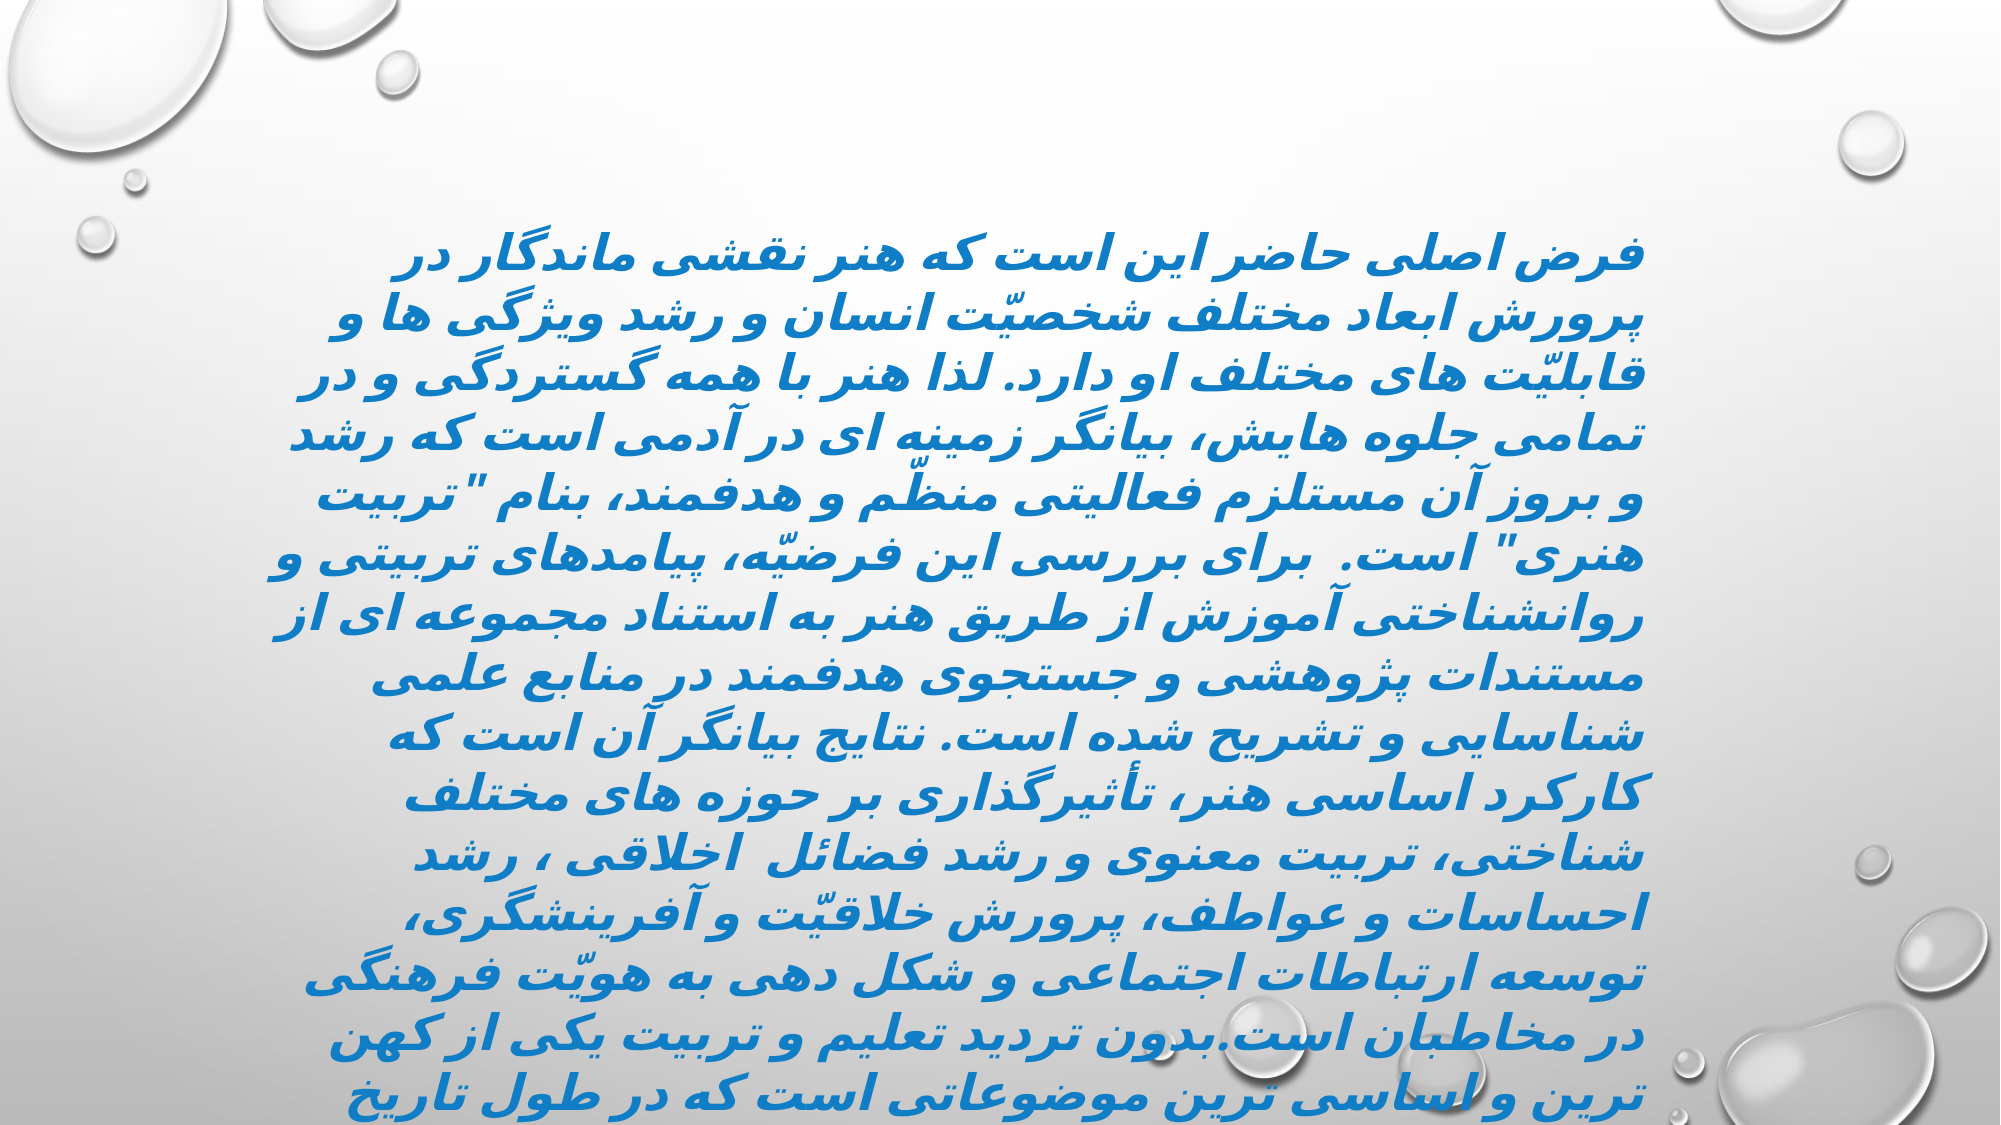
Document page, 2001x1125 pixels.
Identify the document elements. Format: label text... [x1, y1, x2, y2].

text_box فرض اصلی حاضر این است که هنر نقشی ماندگار در پرورش ابعاد مختلف شخصیّت انسان و رشد ویژگی ها و قابلیّت های مختلف او دارد. لذا هنر با همه گستردگی و در تمامی جلوه هایش، بیانگر زمینه ای در آدمی است که رشد و بروز آن مستلزم فعالیتی منظّم و هدفمند، بنام "تربیت هنری" است. برای بررسی این فرضیّه، پیامدهای تربیتی و روانشناختی آموزش از طریق هنر به استناد مجموعه ای از مستندات پژوهشی و جستجوی هدفمند در منابع علمی شناسایی و تشریح شده است. نتایج بیانگر آن است که کارکرد اساسی هنر، تأثیرگذاری بر حوزه های مختلف شناختی، تربیت معنوی و رشد فضائل اخلاقی ، رشد احساسات و عواطف، پرورش خلاقیّت و آفرینشگری، توسعه ارتباطات اجتماعی و شکل دهی به هویّت فرهنگی در مخاطبان است.بدون تردید تعلیم و تربیت یکی از کهن ترین و اساسی ترین موضوعاتی است که در طول تاریخ مورد توجه جوامع بشری بوده است. [255, 213, 1660, 1125]
picture [0, 0, 2000, 1125]
